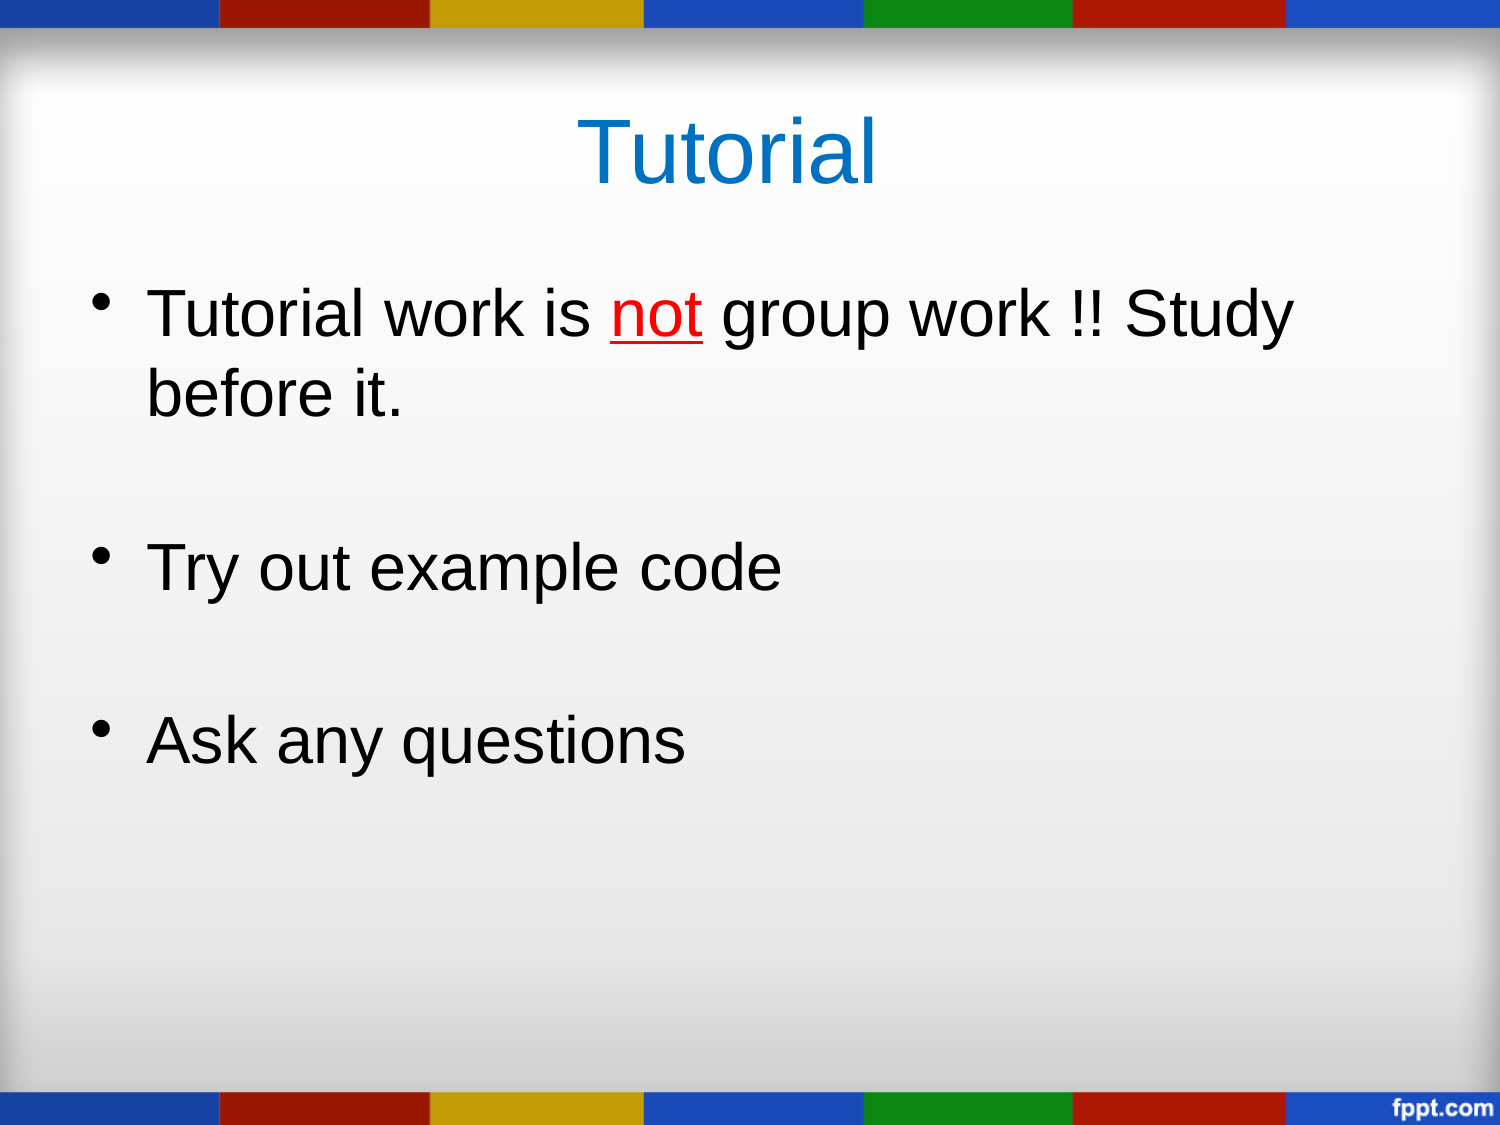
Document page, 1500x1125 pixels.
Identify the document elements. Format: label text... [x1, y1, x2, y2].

picture [0, 0, 1500, 1125]
title Tutorial [52, 66, 1404, 228]
list Tutorial work is not group work !! Study before it. Try out example code Ask any questions [74, 262, 1426, 1006]
